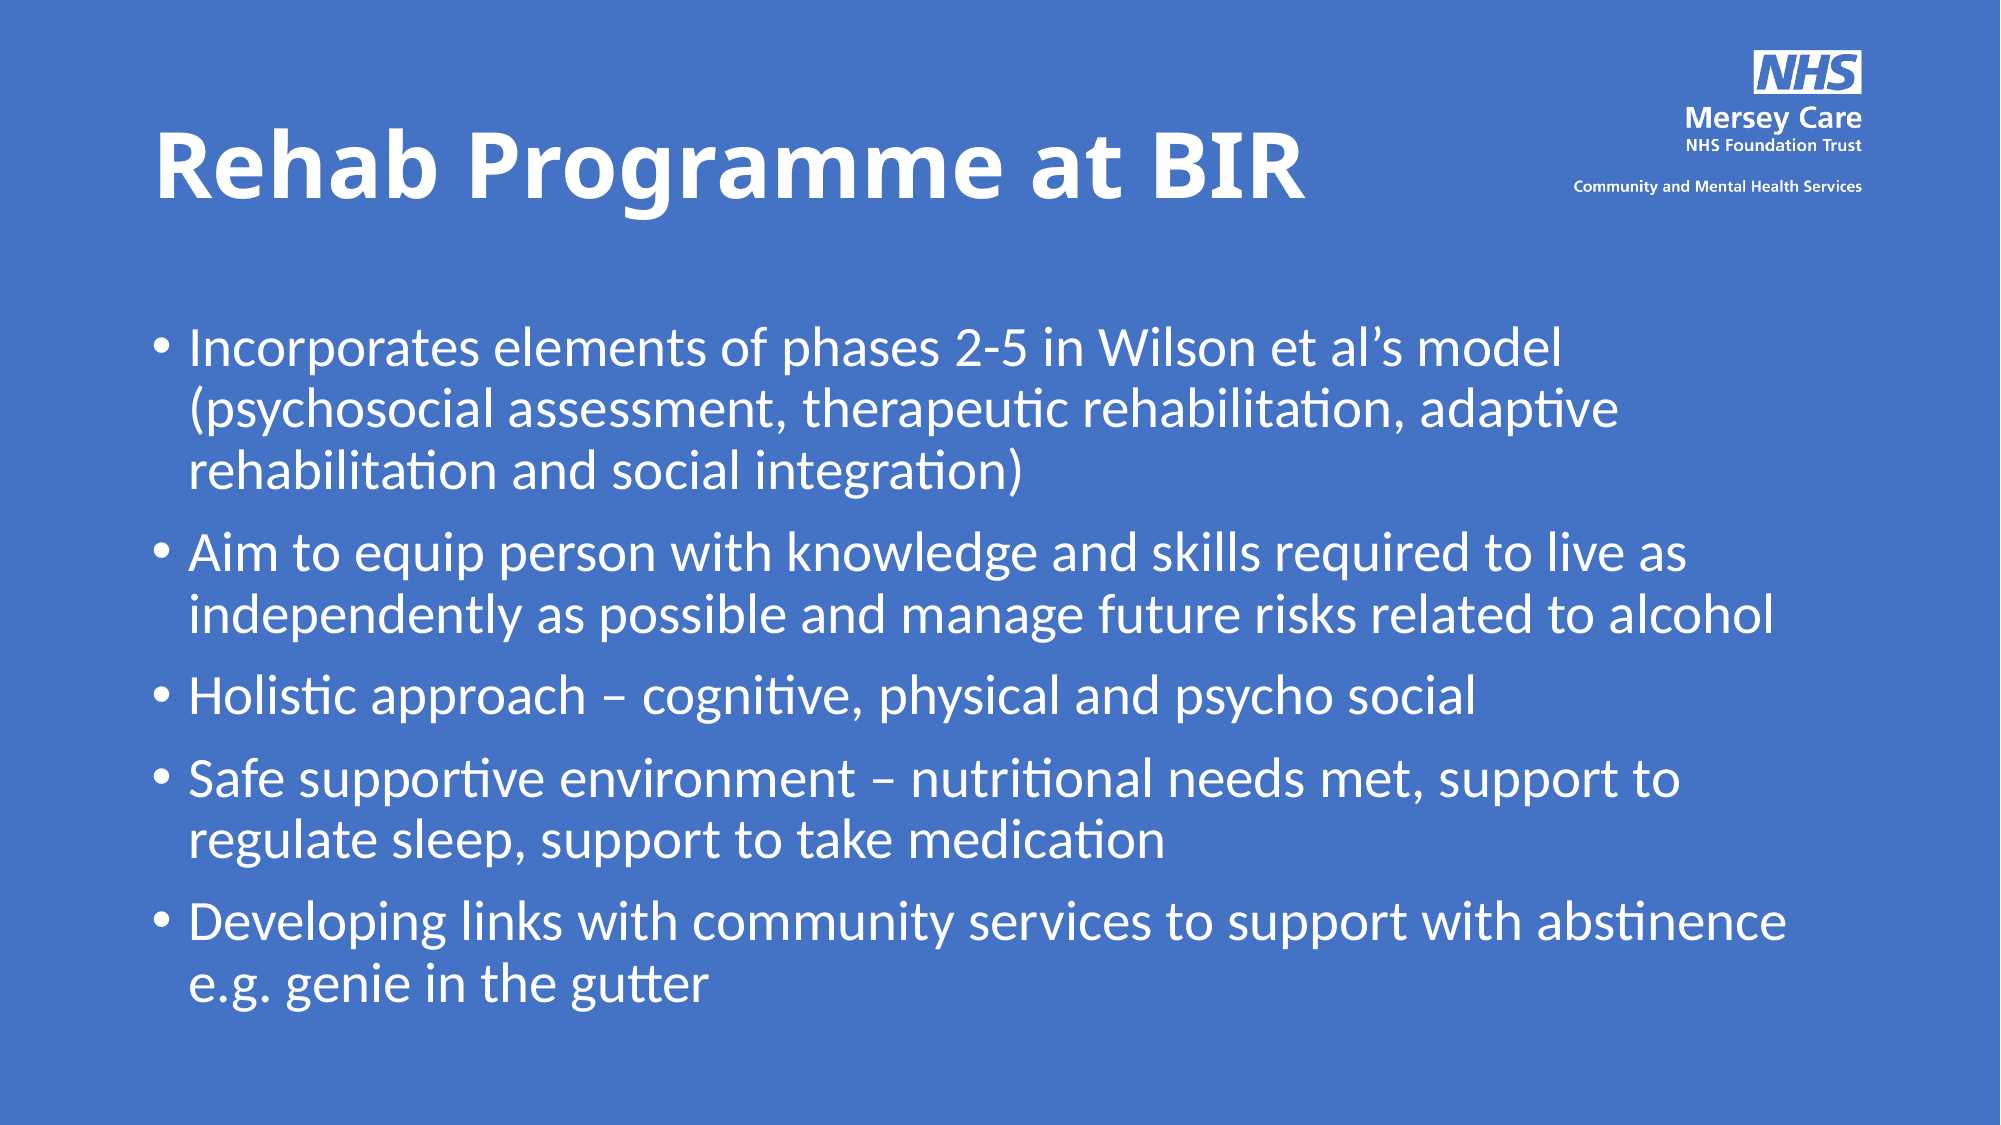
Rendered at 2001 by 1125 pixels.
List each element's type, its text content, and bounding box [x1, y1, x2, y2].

list Incorporates elements of phases 2-5 in Wilson et al’s model (psychosocial assessment, therapeutic rehabilitation, adaptive rehabilitation and social integration) Aim to equip person with knowledge and skills required to live as independently as possible and manage future risks related to alcohol Holistic approach – cognitive, physical and psycho social Safe supportive environment – nutritional needs met, support to regulate sleep, support to take medication Developing links with community services to support with abstinence e.g. genie in the gutter [136, 309, 1862, 1024]
title Rehab Programme at BIR [137, 59, 1863, 278]
picture [1573, 50, 1862, 196]
